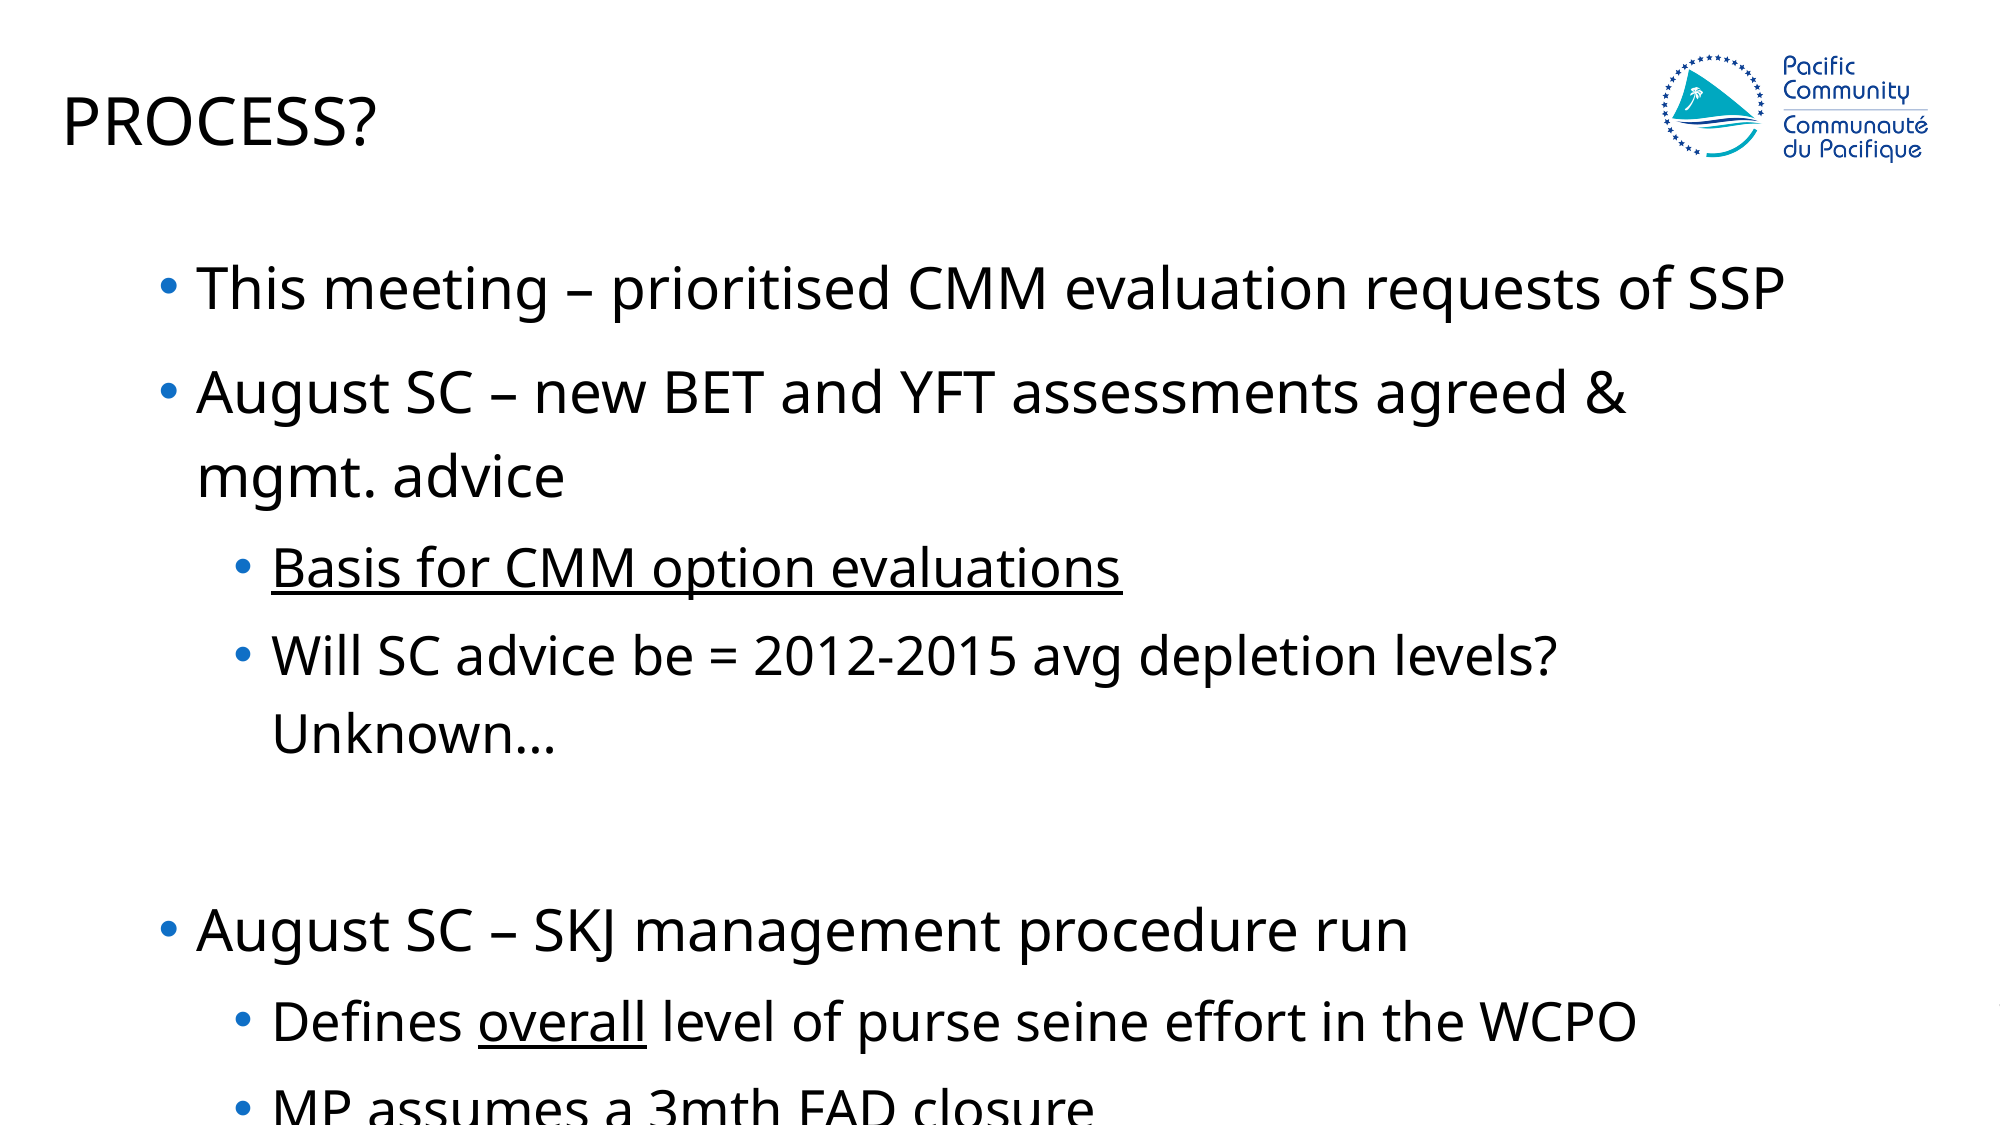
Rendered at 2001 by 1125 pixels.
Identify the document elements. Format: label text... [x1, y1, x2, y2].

picture [1661, 54, 1928, 163]
text_box This meeting – prioritised CMM evaluation requests of SSP August SC – new BET and YFT assessments agreed & mgmt. advice Basis for CMM option evaluations Will SC advice be = 2012-2015 avg depletion levels? Unknown… August SC – SKJ management procedure run Defines overall level of purse seine effort in the WCPO MP assumes a 3mth FAD closure [143, 229, 1826, 611]
text_box Process? [47, 80, 1623, 254]
